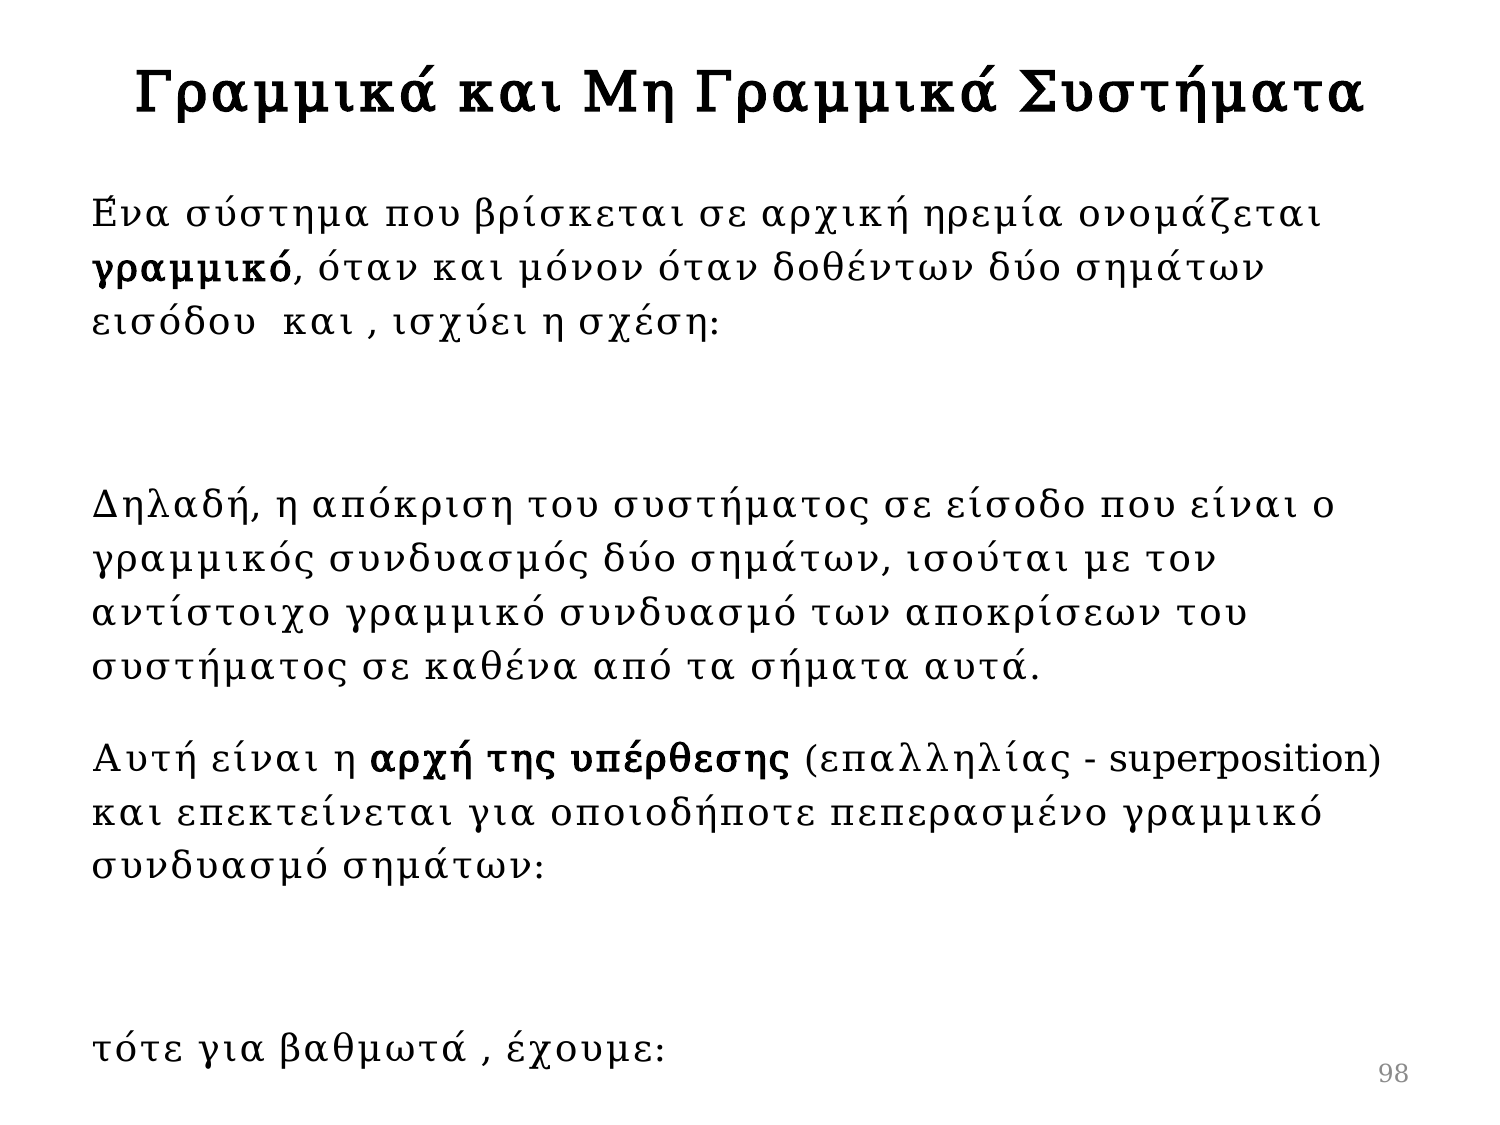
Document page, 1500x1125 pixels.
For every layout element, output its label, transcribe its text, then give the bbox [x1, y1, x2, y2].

slide_number 98 [1222, 1042, 1425, 1103]
title Γραμμικά και Μη Γραμμικά Συστήματα [75, 19, 1425, 159]
